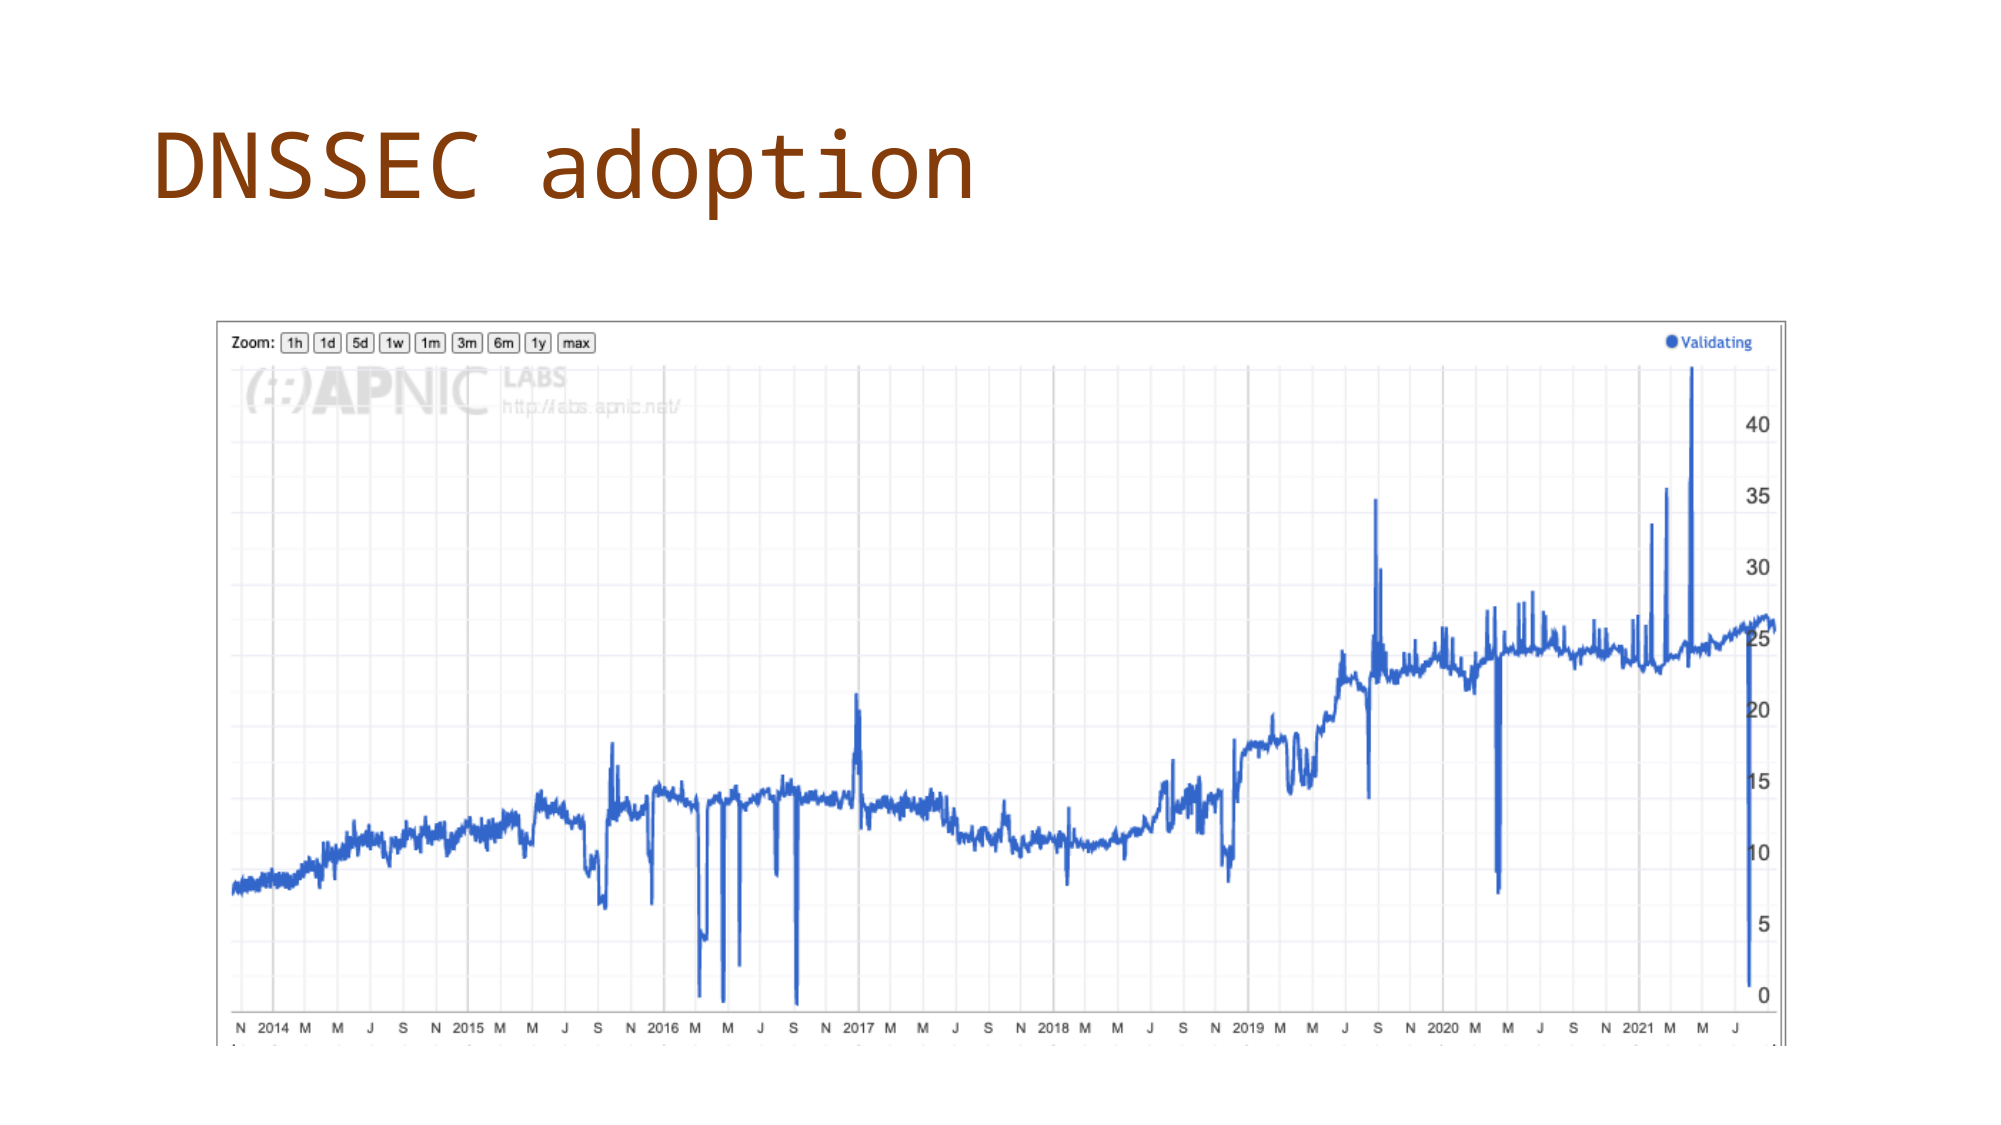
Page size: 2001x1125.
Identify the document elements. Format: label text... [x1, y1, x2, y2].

title DNSSEC adoption [137, 59, 1863, 278]
picture [205, 311, 1795, 1047]
